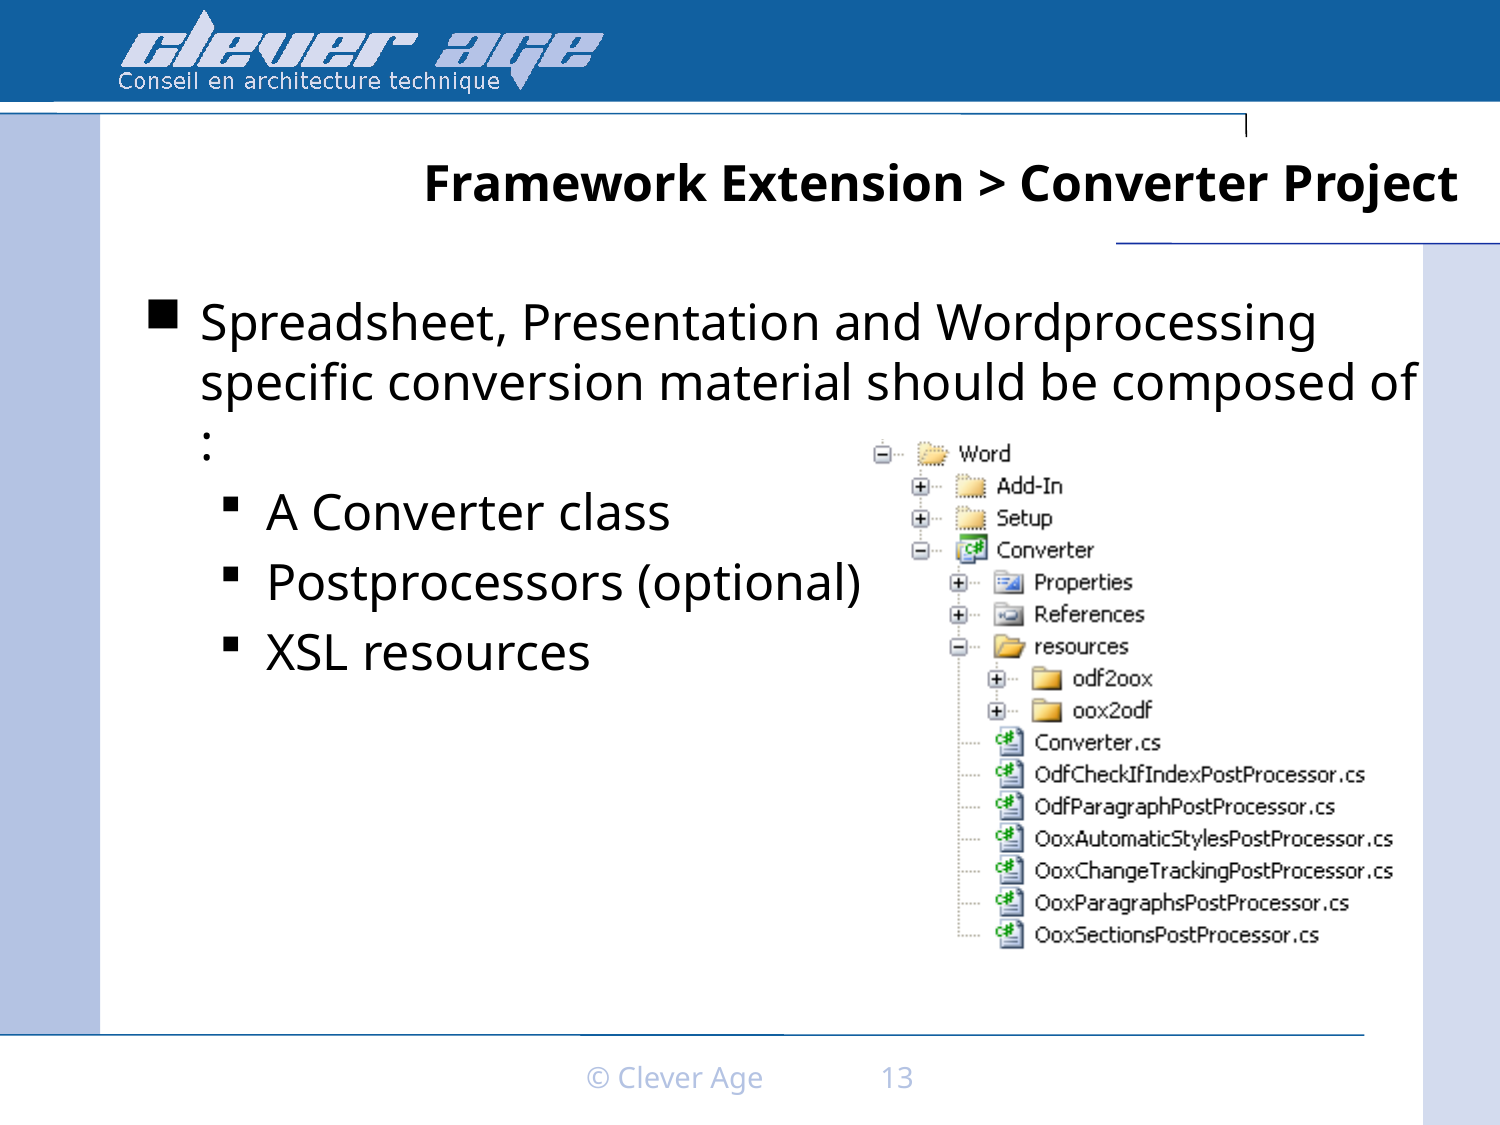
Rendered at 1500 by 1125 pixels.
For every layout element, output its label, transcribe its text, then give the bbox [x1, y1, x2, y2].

picture [866, 439, 1421, 981]
list Spreadsheet, Presentation and Wordprocessing specific conversion material should be composed of : A Converter class Postprocessors (optional) XSL resources [144, 290, 1423, 826]
title Framework Extension > Converter Project [127, 124, 1463, 238]
picture [96, 0, 620, 110]
